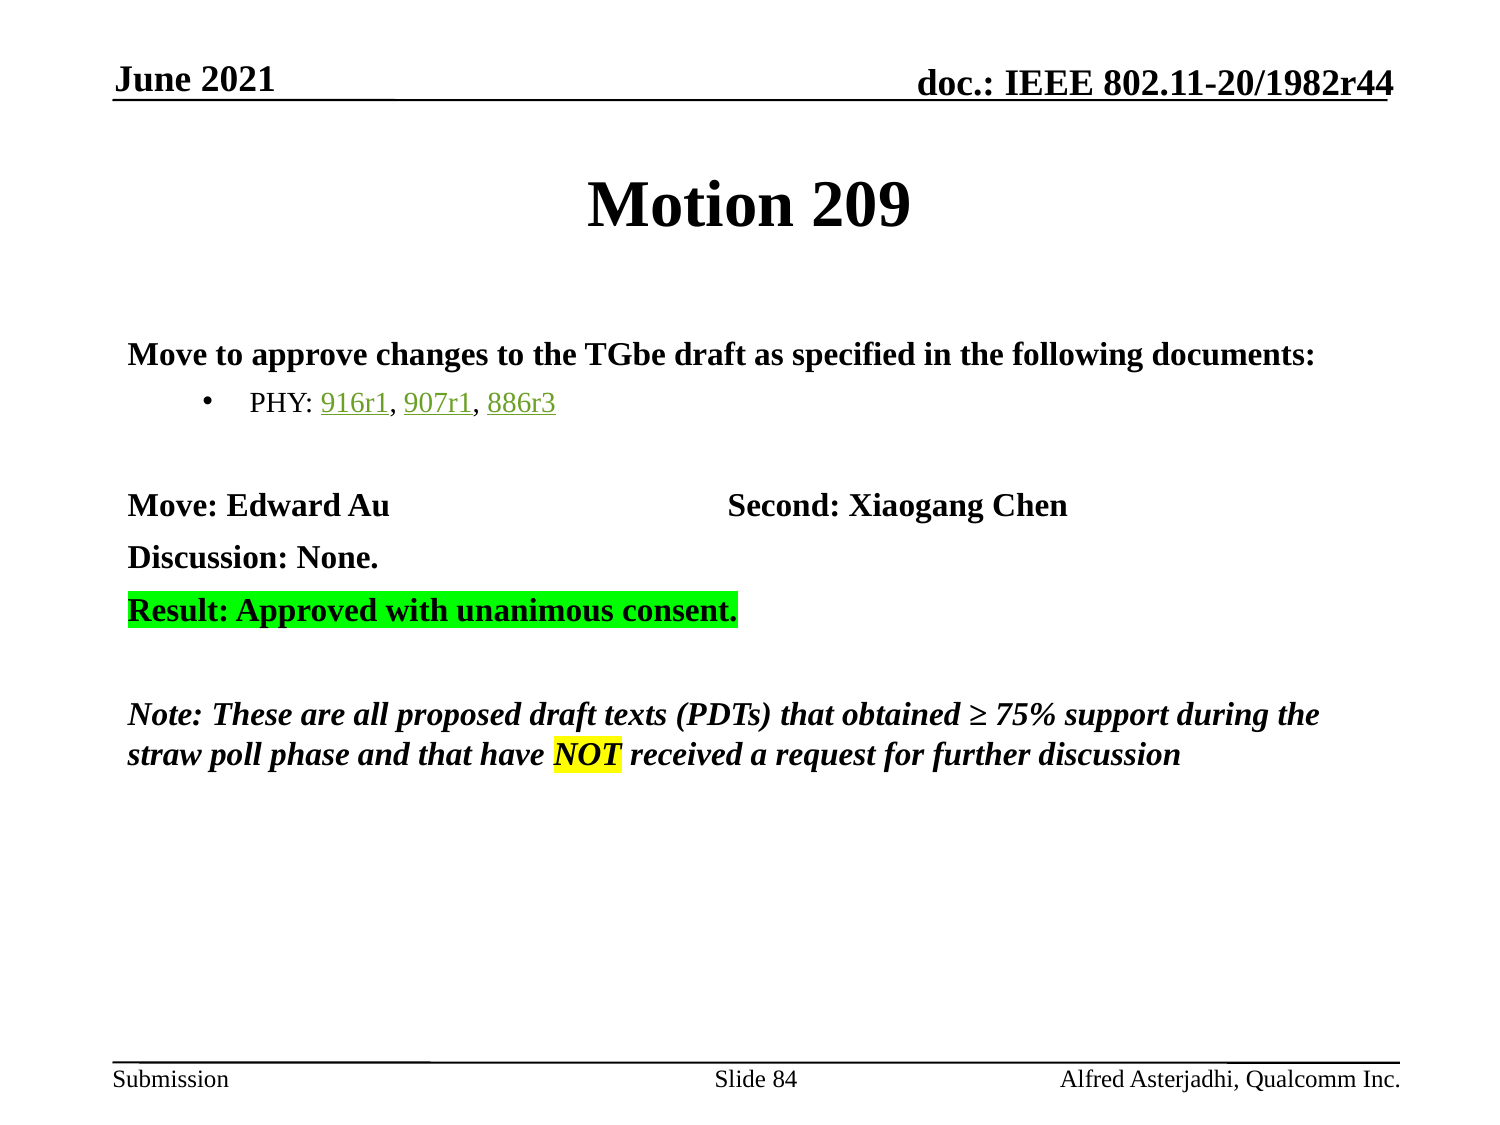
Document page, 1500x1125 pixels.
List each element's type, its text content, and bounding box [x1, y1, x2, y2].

title Motion 209 [112, 112, 1388, 288]
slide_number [114, 54, 423, 100]
footer Alfred Asterjadhi, Qualcomm Inc. [878, 1061, 1402, 1093]
slide_number Slide 84 [712, 1061, 800, 1123]
list Move to approve changes to the TGbe draft as specified in the following documents: PHY: 916r1, 907r1, 886r3 Move: Edward Au Second: Xiaogang Chen Discussion: None. Result: Approved with unanimous consent. Note: These are all proposed draft texts (PDTs) that obtained ≥ 75% support during the straw poll phase and that have NOT received a request for further discussion [112, 324, 1388, 1000]
